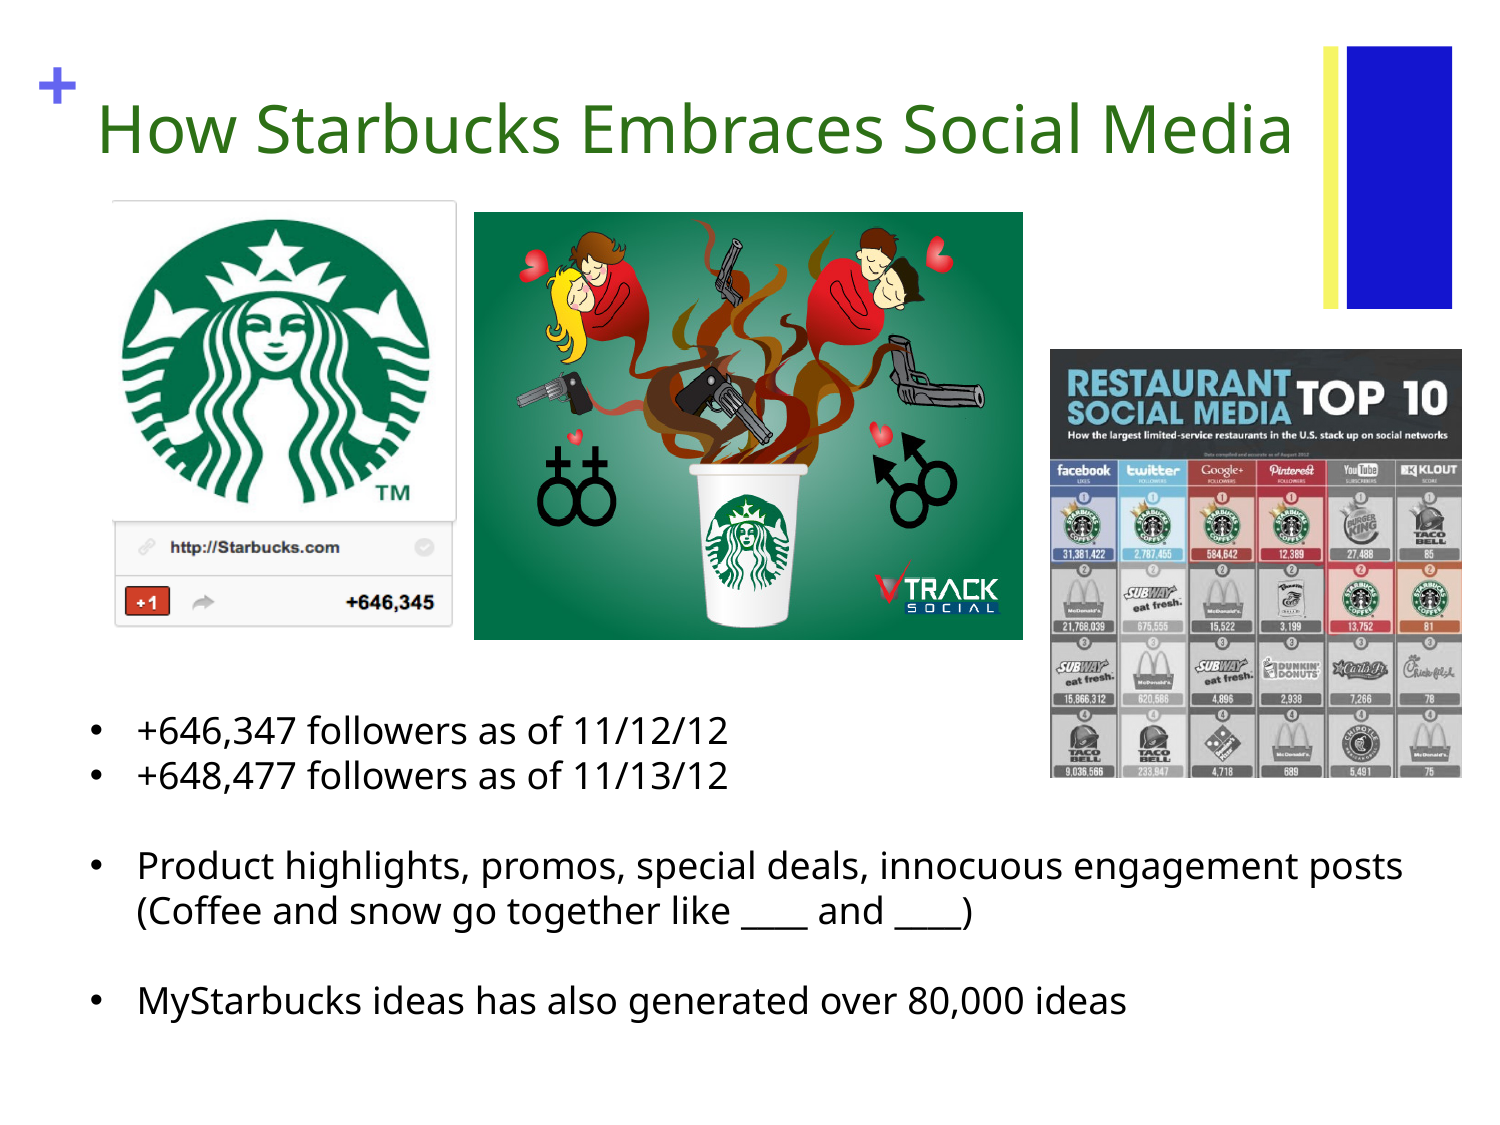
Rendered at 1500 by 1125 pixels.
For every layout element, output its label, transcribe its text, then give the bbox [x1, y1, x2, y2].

title How Starbucks Embraces Social Media [81, 79, 1322, 263]
text_box +646,347 followers as of 11/12/12 +648,477 followers as of 11/13/12 Product highlights, promos, special deals, innocuous engagement posts (Coffee and snow go together like ____ and ____) MyStarbucks ideas has also generated over 80,000 ideas [74, 699, 1425, 1030]
picture [111, 199, 458, 628]
picture [474, 211, 1024, 641]
picture [1049, 349, 1463, 778]
